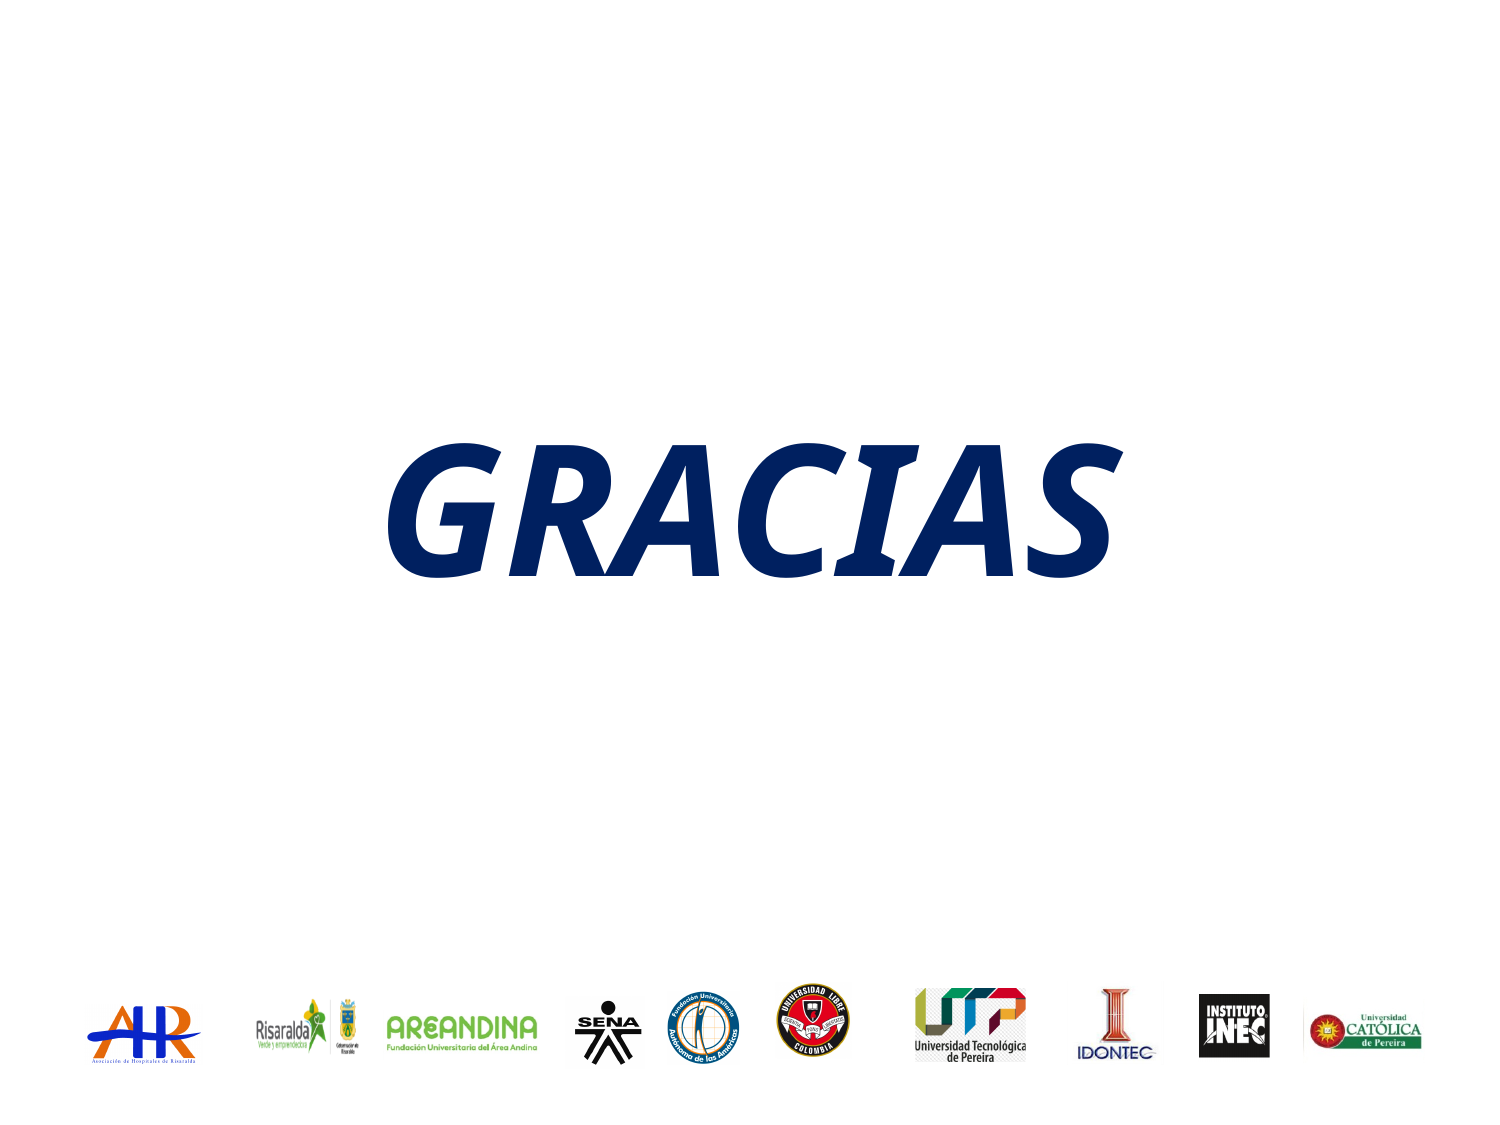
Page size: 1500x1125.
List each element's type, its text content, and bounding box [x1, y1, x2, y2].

picture [666, 990, 740, 1066]
picture [1303, 986, 1425, 1074]
picture [383, 1009, 540, 1060]
picture [253, 993, 361, 1060]
picture [84, 1004, 203, 1066]
picture [1198, 991, 1270, 1062]
picture [915, 988, 1026, 1063]
picture [1065, 981, 1164, 1065]
title GRACIAS [112, 290, 1388, 716]
picture [565, 995, 645, 1069]
picture [774, 981, 852, 1059]
